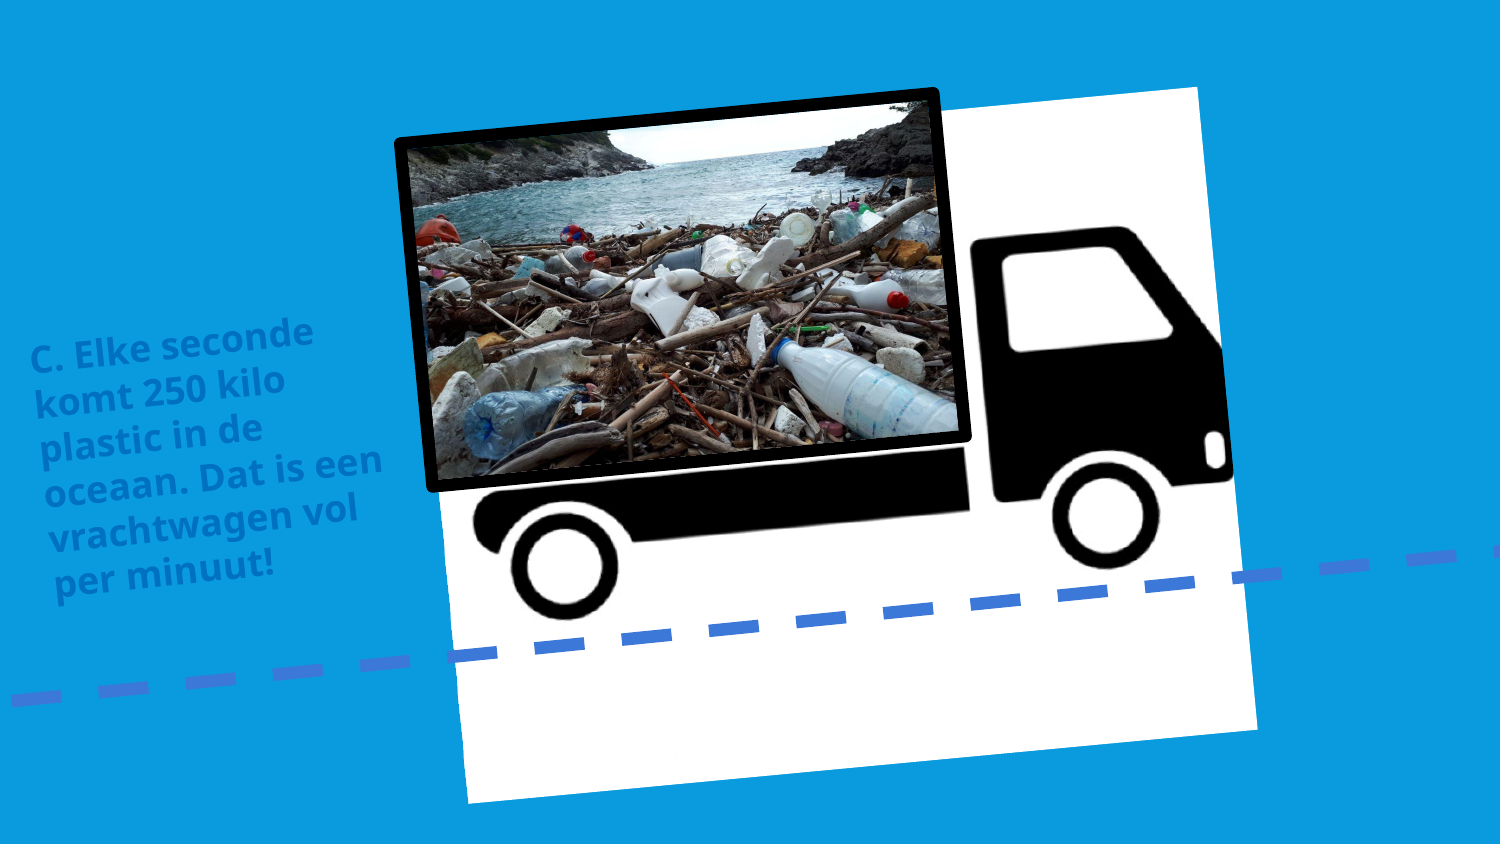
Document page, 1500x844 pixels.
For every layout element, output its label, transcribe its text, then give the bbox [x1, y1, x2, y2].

text_box C. Elke seconde komt 250 kilo plastic in de oceaan. Dat is een vrachtwagen vol per minuut! [11, 289, 427, 546]
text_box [11, 550, 1500, 702]
picture [408, 87, 1240, 550]
picture [459, 702, 1257, 803]
